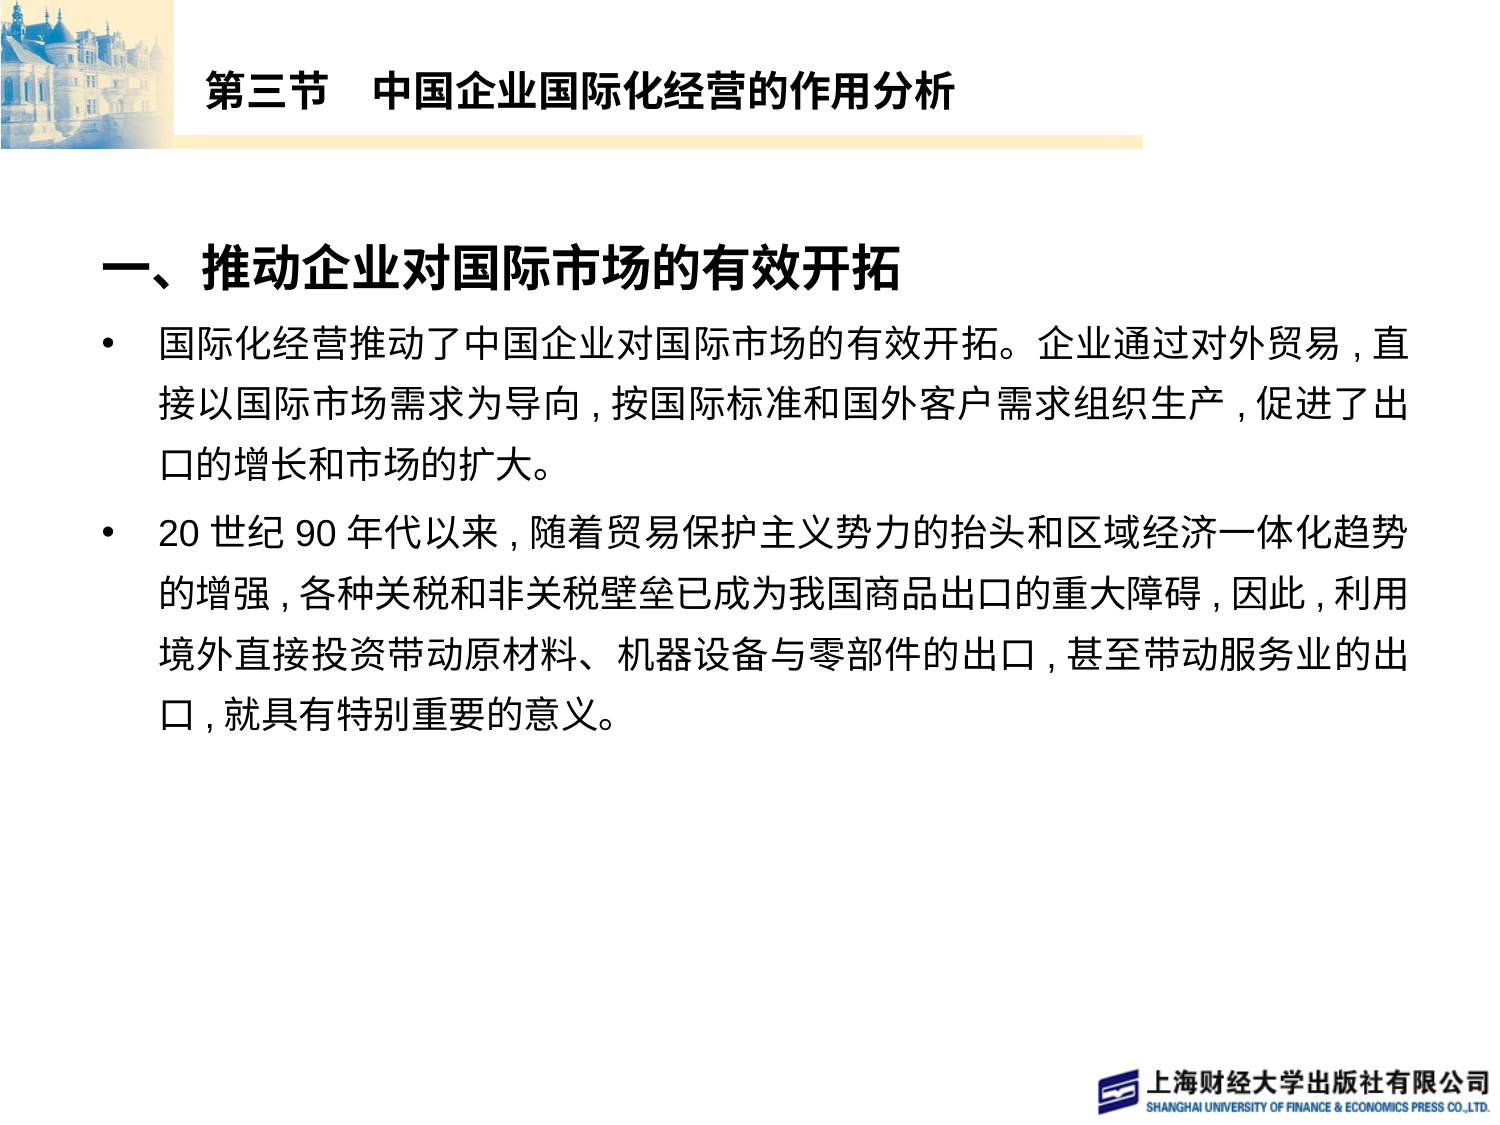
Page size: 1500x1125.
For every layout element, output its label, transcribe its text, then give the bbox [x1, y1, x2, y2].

title 第三节 中国企业国际化经营的作用分析 [189, 36, 1262, 143]
list 一、推动企业对国际市场的有效开拓 国际化经营推动了中国企业对国际市场的有效开拓。企业通过对外贸易,直接以国际市场需求为导向,按国际标准和国外客户需求组织生产,促进了出口的增长和市场的扩大。 20世纪90年代以来,随着贸易保护主义势力的抬头和区域经济一体化趋势的增强,各种关税和非关税壁垒已成为我国商品出口的重大障碍,因此,利用境外直接投资带动原材料、机器设备与零部件的出口,甚至带动服务业的出口,就具有特别重要的意义。 [86, 207, 1425, 1071]
picture [0, 0, 1143, 149]
picture [1097, 1065, 1494, 1120]
